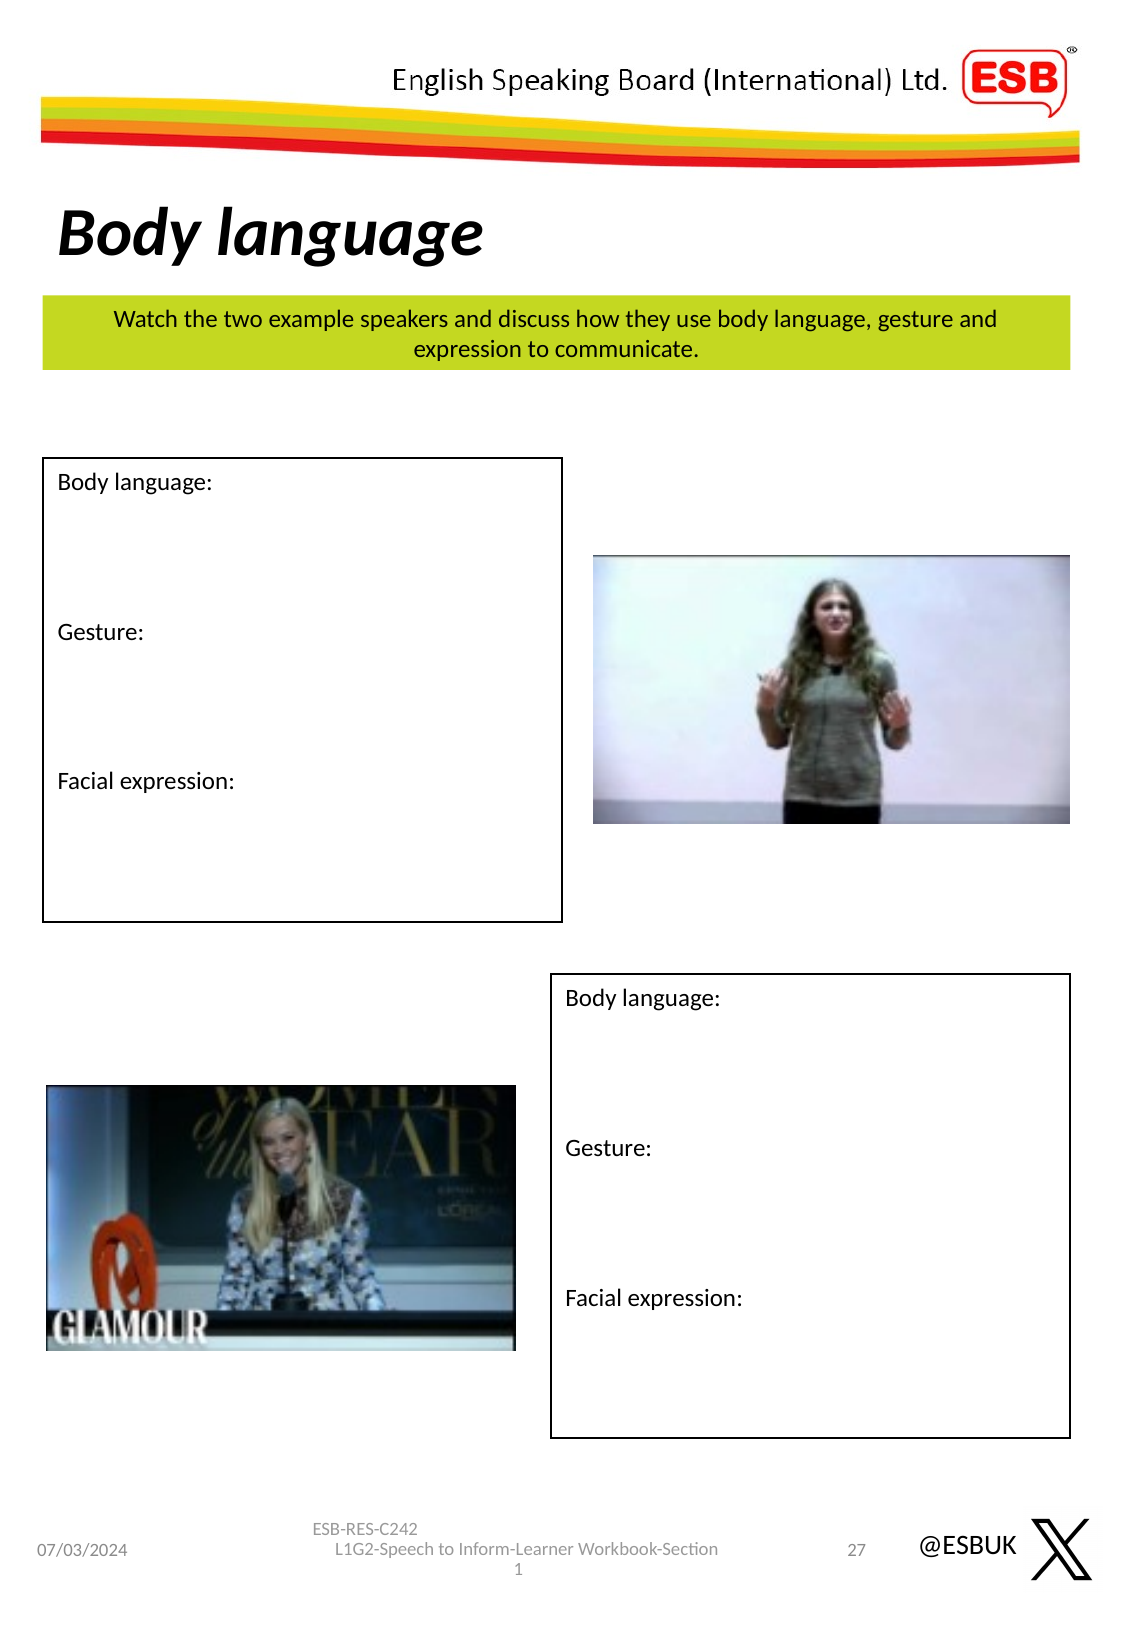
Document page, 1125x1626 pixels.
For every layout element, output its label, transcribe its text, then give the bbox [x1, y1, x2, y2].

text_box Body language: Gesture: Facial expression: [550, 973, 1071, 1439]
picture [0, 1, 1125, 234]
text_box Body language: Gesture: Facial expression: [42, 457, 563, 923]
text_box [592, 554, 1071, 825]
picture [1022, 1506, 1103, 1593]
text_box Watch the two example speakers and discuss how they use body language, gesture and expression to communicate. [42, 295, 1071, 370]
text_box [45, 1084, 516, 1351]
slide_number 27 [697, 1506, 882, 1593]
footer ESB-RES-C242 L1G2-Speech to Inform-Learner Workbook-Section 1 [296, 1506, 697, 1593]
title Body language [42, 174, 1014, 293]
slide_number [22, 1506, 276, 1593]
